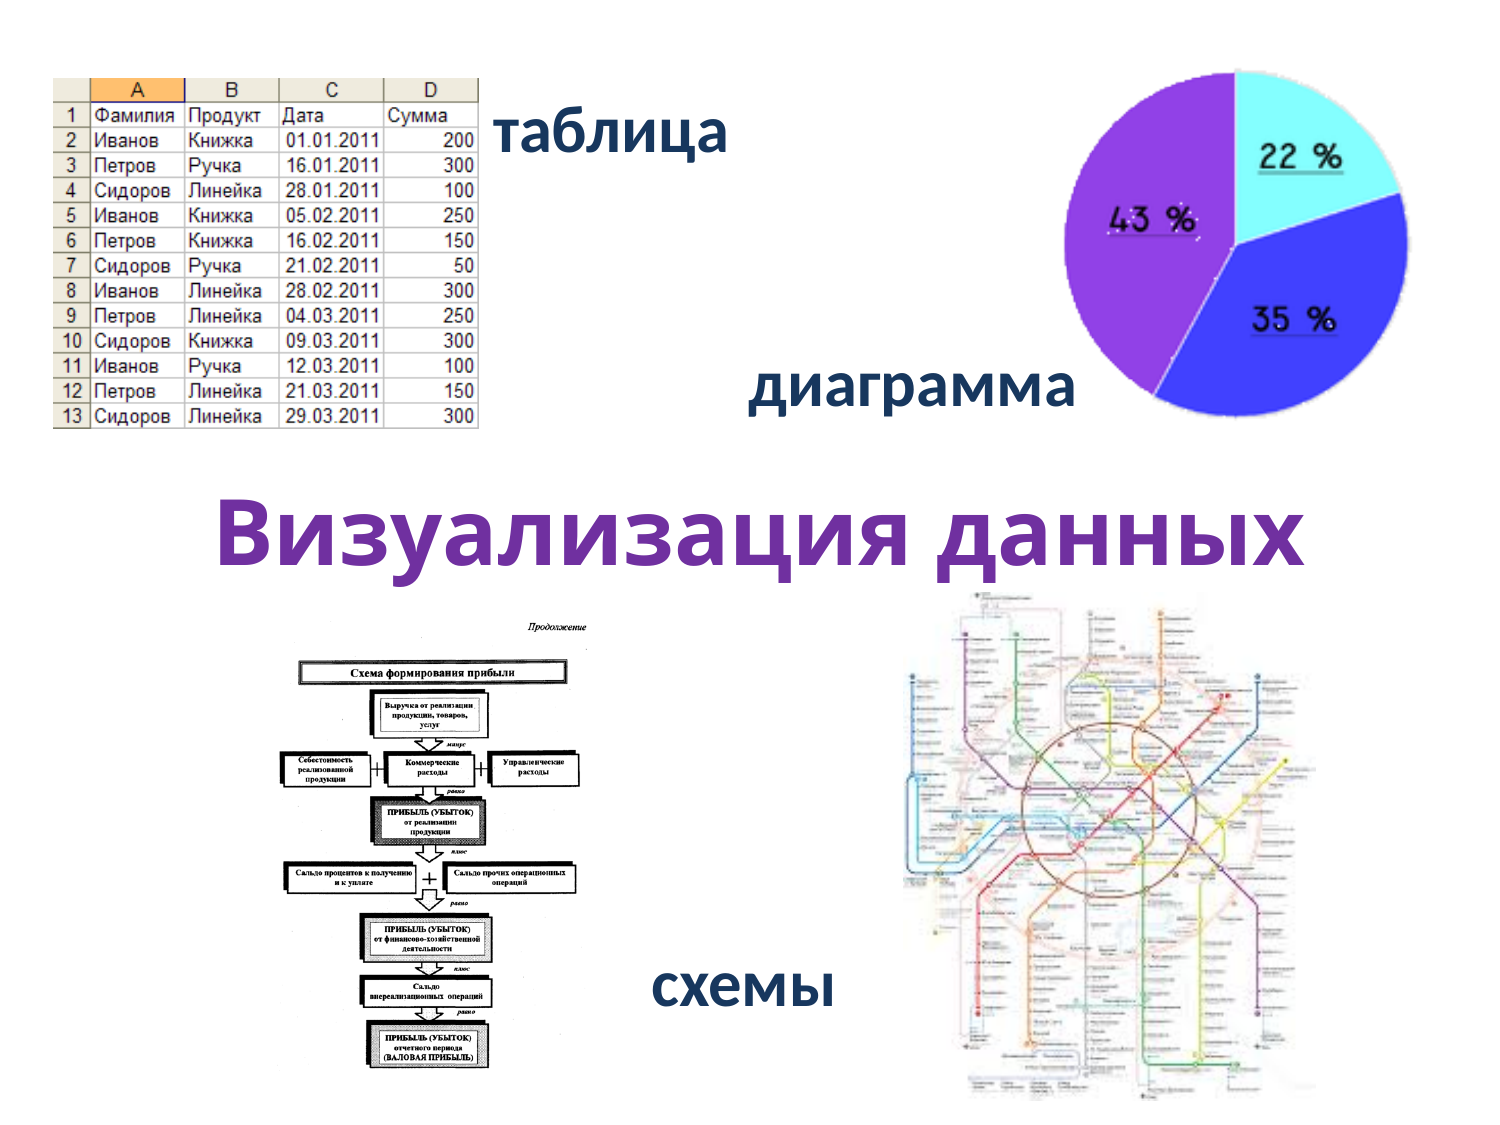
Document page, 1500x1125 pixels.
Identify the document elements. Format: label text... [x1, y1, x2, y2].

picture [275, 621, 589, 1071]
text_box Визуализация данных [197, 466, 1322, 591]
text_box таблица [479, 78, 962, 173]
picture [903, 592, 1316, 1101]
text_box диаграмма [584, 332, 962, 428]
text_box схемы [593, 932, 898, 1028]
picture [967, 3, 1500, 504]
picture [52, 77, 479, 429]
